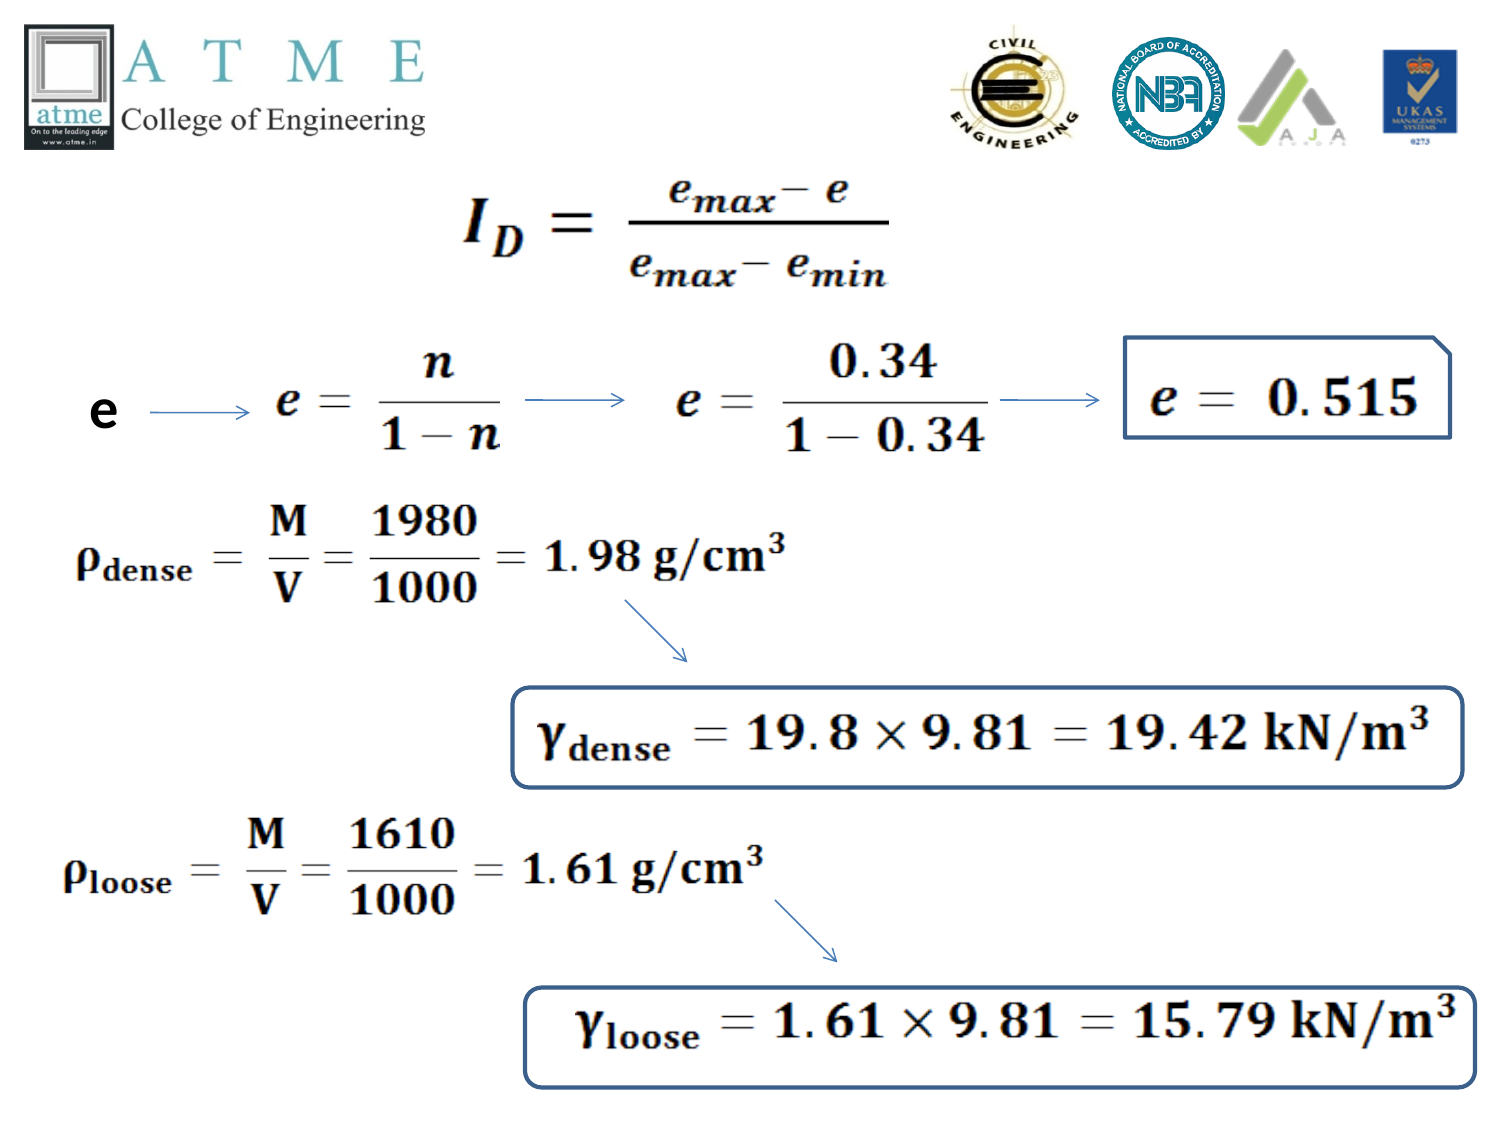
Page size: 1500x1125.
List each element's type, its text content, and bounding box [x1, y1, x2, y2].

picture [537, 699, 1432, 776]
picture [1237, 49, 1458, 146]
picture [62, 812, 765, 926]
text_box [510, 685, 1465, 790]
text_box [522, 985, 1478, 1090]
picture [1184, 109, 1225, 150]
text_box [624, 599, 688, 663]
text_box [1122, 335, 1453, 440]
picture [274, 349, 501, 463]
picture [462, 174, 890, 301]
picture [1112, 37, 1213, 150]
picture [950, 24, 1080, 150]
picture [574, 987, 1458, 1063]
picture [674, 337, 988, 463]
picture [74, 499, 787, 613]
picture [1179, 37, 1225, 79]
picture [1149, 362, 1423, 438]
picture [24, 24, 425, 150]
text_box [774, 899, 838, 963]
text_box e [74, 362, 138, 448]
picture [1209, 103, 1218, 120]
